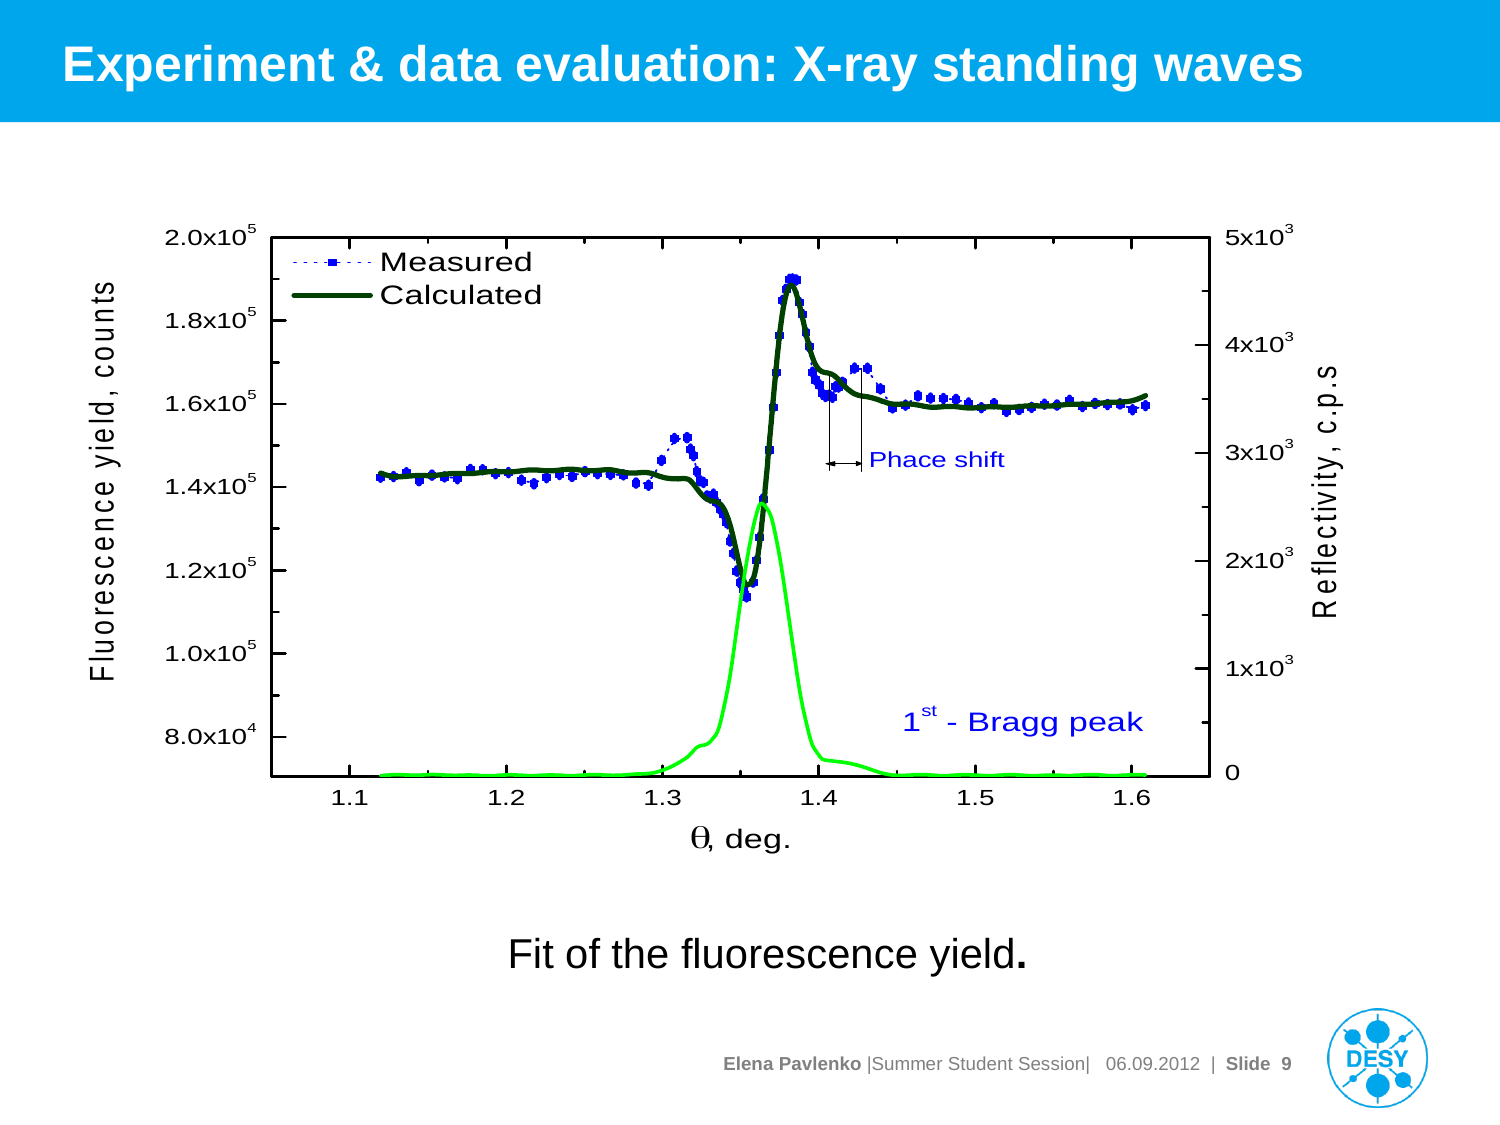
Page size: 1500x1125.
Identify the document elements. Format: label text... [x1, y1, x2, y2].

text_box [25, 149, 1405, 903]
picture [1391, 1071, 1428, 1108]
picture [1327, 1068, 1365, 1108]
picture [1387, 1008, 1428, 1046]
picture [1330, 1011, 1426, 1106]
picture [1327, 1008, 1368, 1049]
title Experiment & data evaluation: X-ray standing waves [47, 16, 1446, 107]
text_box Fit of the fluorescence yield. [427, 919, 1119, 984]
